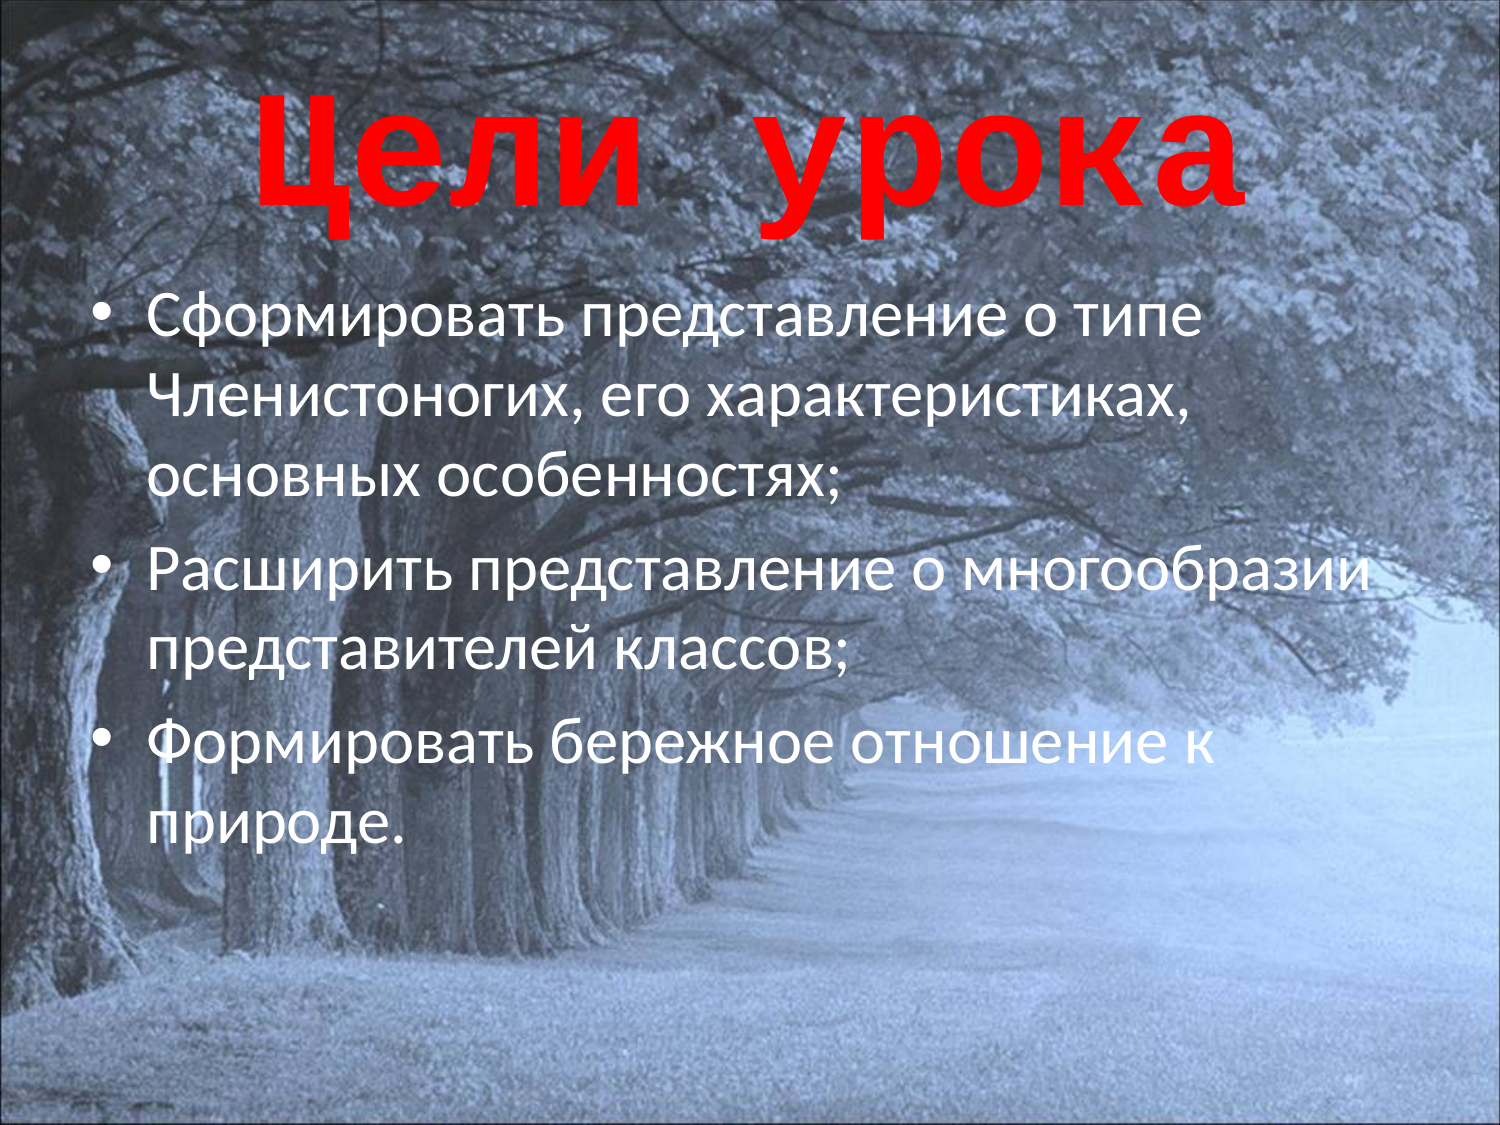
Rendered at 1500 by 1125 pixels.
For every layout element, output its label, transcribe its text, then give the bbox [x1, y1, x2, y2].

picture [0, 0, 1500, 1125]
title Цели урока [74, 44, 1426, 233]
list Сформировать представление о типе Членистоногих, его характеристиках, основных особенностях; Расширить представление о многообразии представителей классов; Формировать бережное отношение к природе. [74, 262, 1426, 1006]
